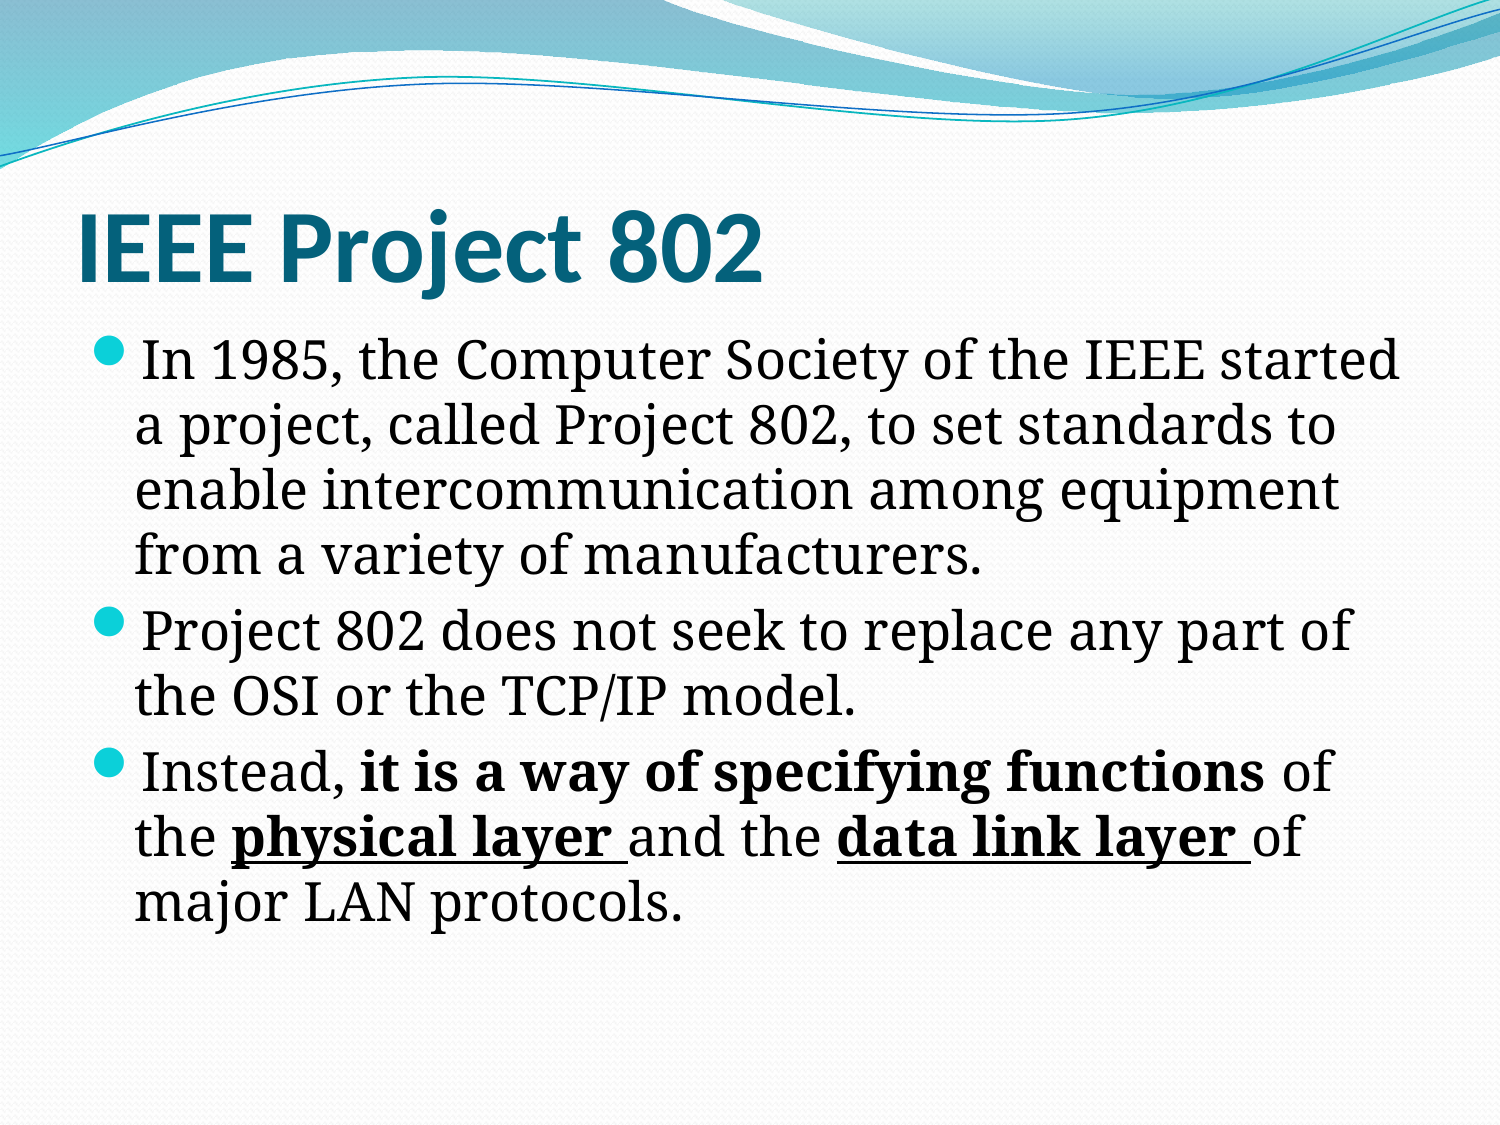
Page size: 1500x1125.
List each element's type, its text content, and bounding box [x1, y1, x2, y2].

title IEEE Project 802 [75, 115, 1425, 303]
list In 1985, the Computer Society of the IEEE started a project, called Project 802, to set standards to enable intercommunication among equipment from a variety of manufacturers. Project 802 does not seek to replace any part of the OSI or the TCP/IP model. Instead, it is a way of specifying functions of the physical layer and the data link layer of major LAN protocols. [75, 317, 1425, 1038]
